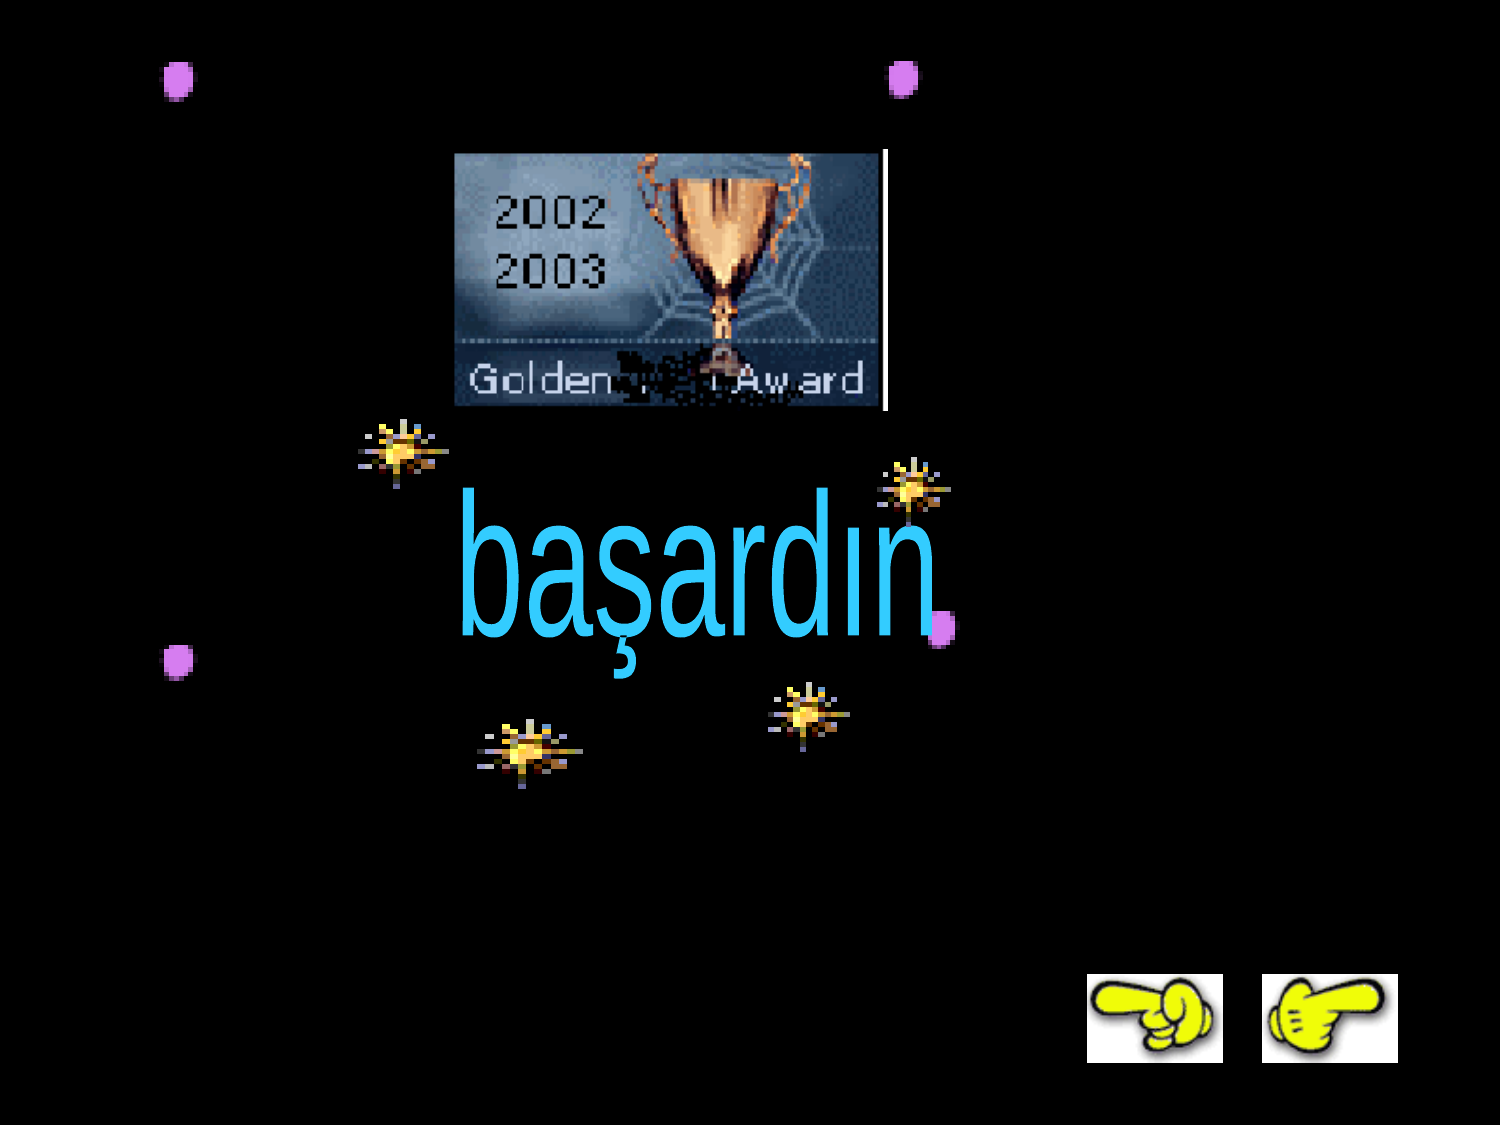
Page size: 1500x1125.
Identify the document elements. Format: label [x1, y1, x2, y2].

text_box [449, 149, 888, 412]
picture [0, 0, 1500, 1125]
